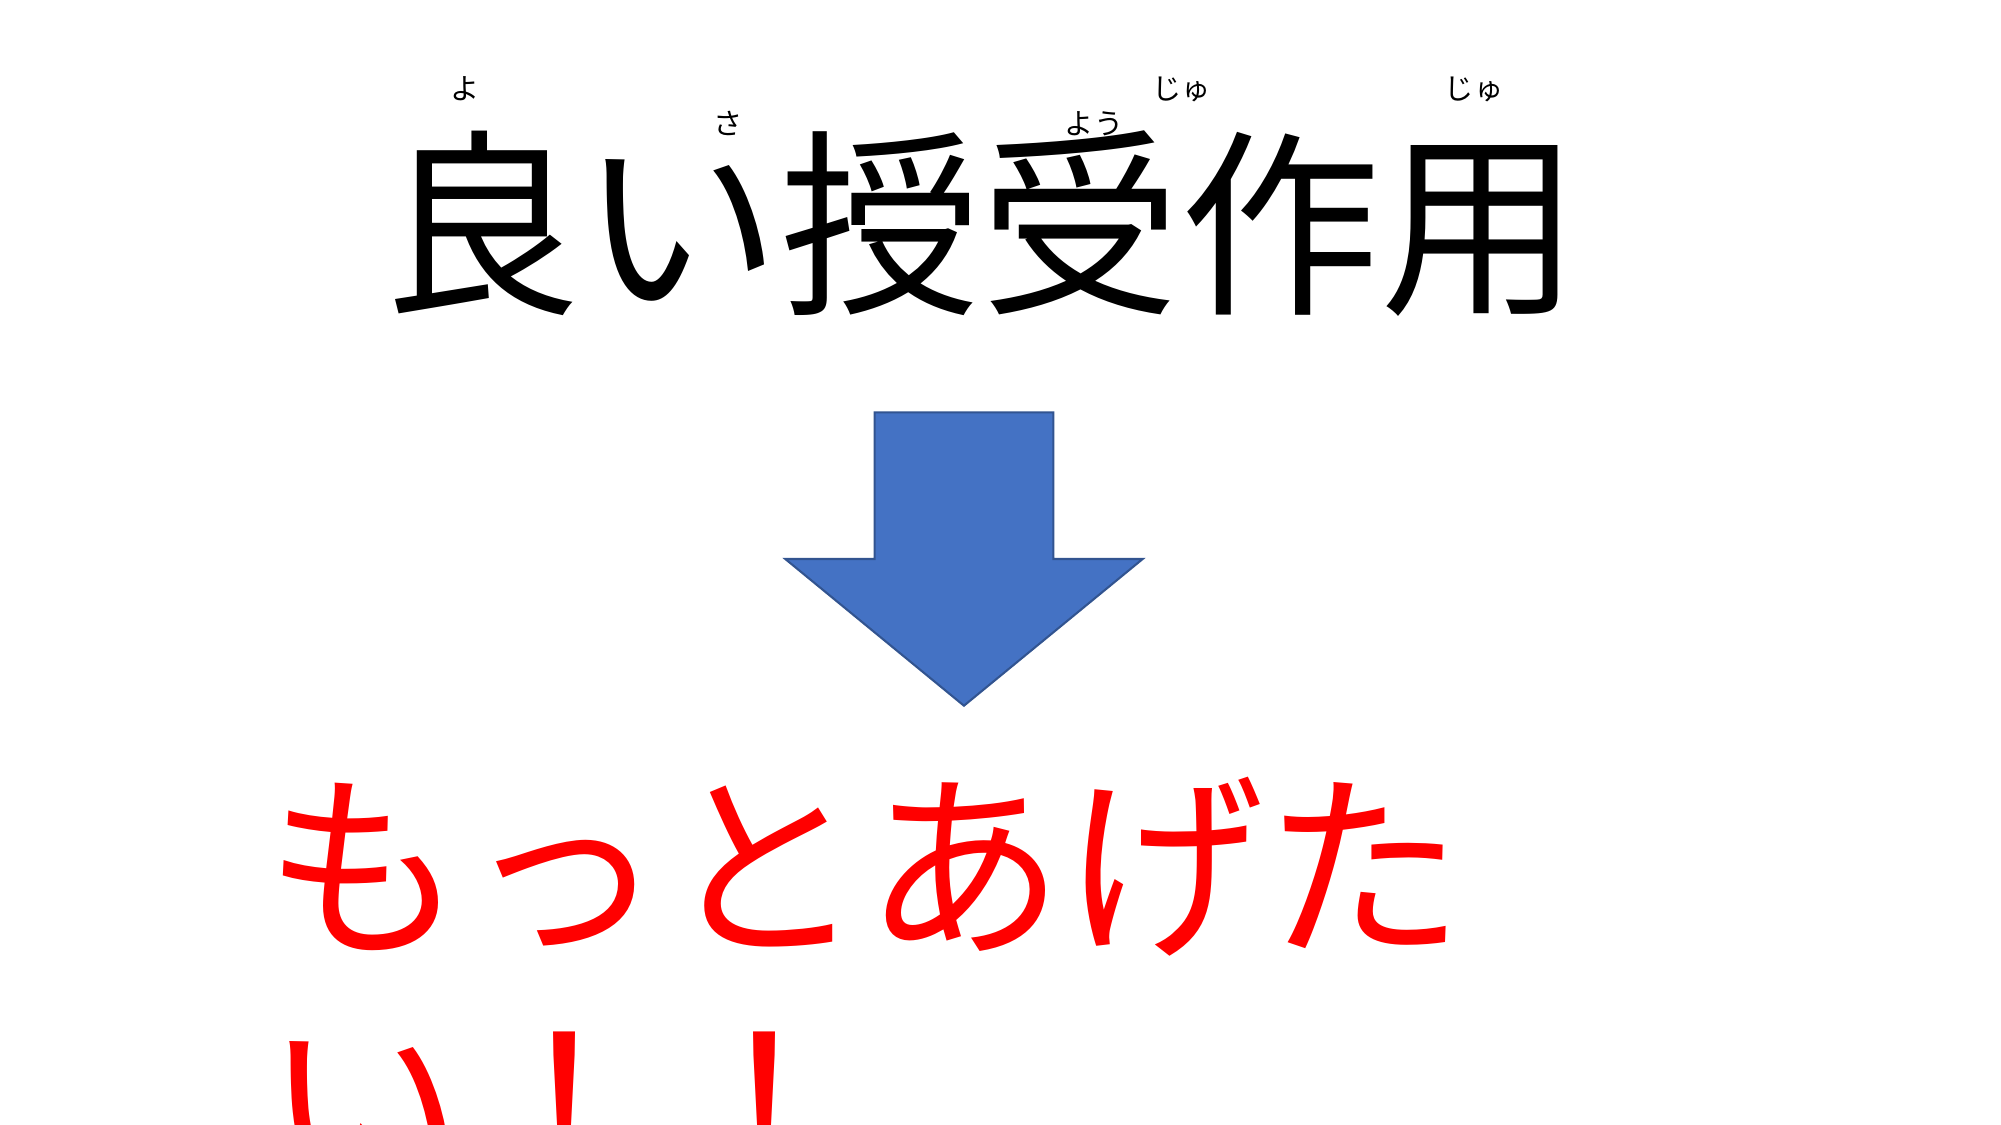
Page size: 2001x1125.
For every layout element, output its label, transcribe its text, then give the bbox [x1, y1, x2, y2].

text_box もっとあげたい！！ [249, 734, 1878, 1125]
text_box [782, 411, 1146, 708]
text_box よ じゅ じゅ さ よう [435, 63, 1560, 148]
text_box 良い授受作用 [365, 91, 1679, 347]
